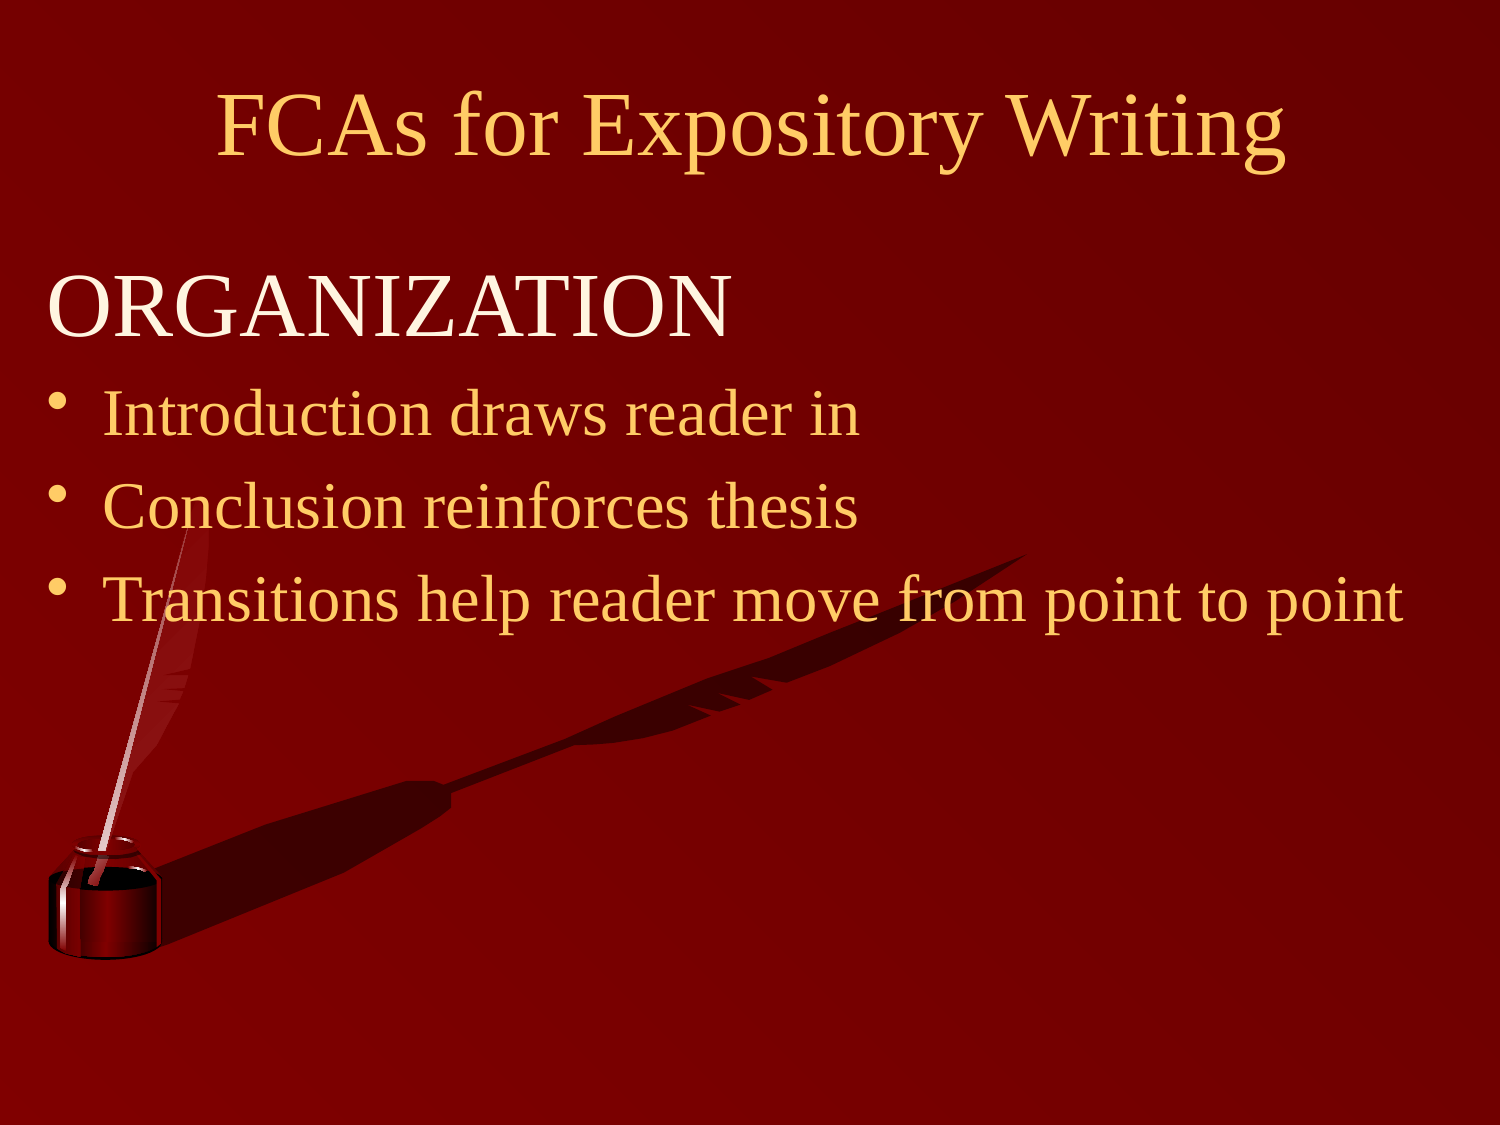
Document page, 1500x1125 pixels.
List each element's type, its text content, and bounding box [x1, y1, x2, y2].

list ORGANIZATION Introduction draws reader in Conclusion reinforces thesis Transitions help reader move from point to point [30, 237, 1472, 1022]
title FCAs for Expository Writing [29, 19, 1475, 219]
